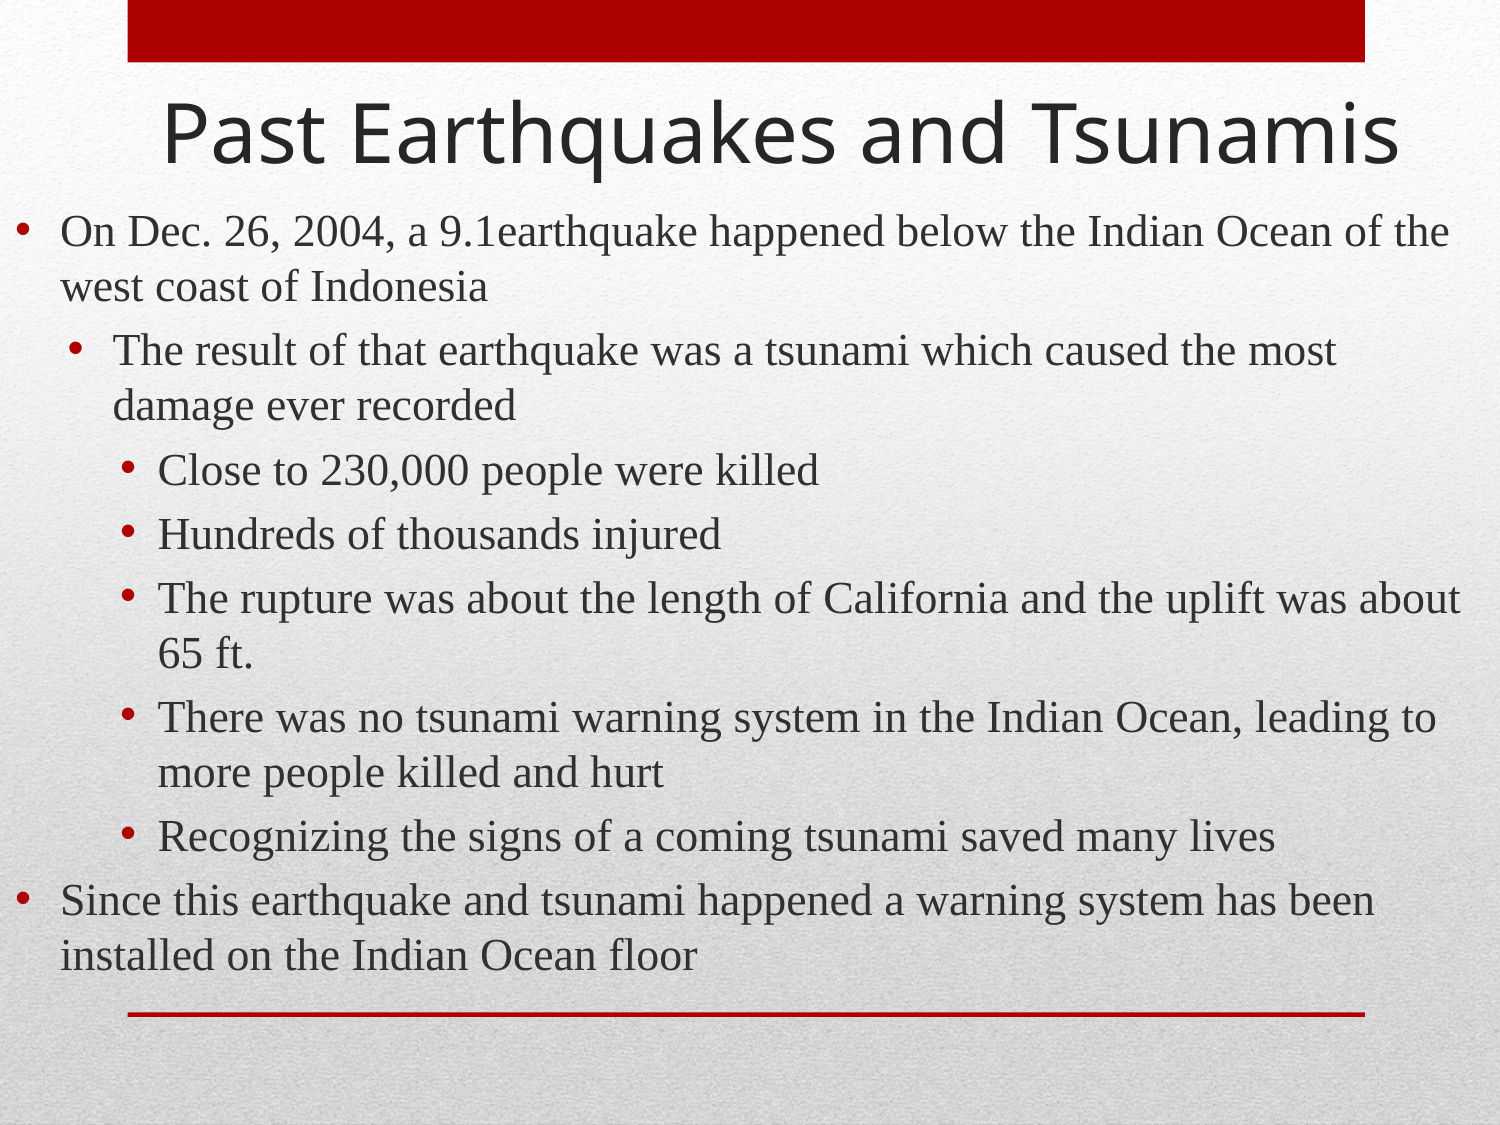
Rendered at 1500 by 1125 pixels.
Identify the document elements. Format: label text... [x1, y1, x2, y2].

list On Dec. 26, 2004, a 9.1earthquake happened below the Indian Ocean of the west coast of Indonesia The result of that earthquake was a tsunami which caused the most damage ever recorded Close to 230,000 people were killed Hundreds of thousands injured The rupture was about the length of California and the uplift was about 65 ft. There was no tsunami warning system in the Indian Ocean, leading to more people killed and hurt Recognizing the signs of a coming tsunami saved many lives Since this earthquake and tsunami happened a warning system has been installed on the Indian Ocean floor [0, 137, 1500, 1044]
title Past Earthquakes and Tsunamis [62, 0, 1500, 137]
